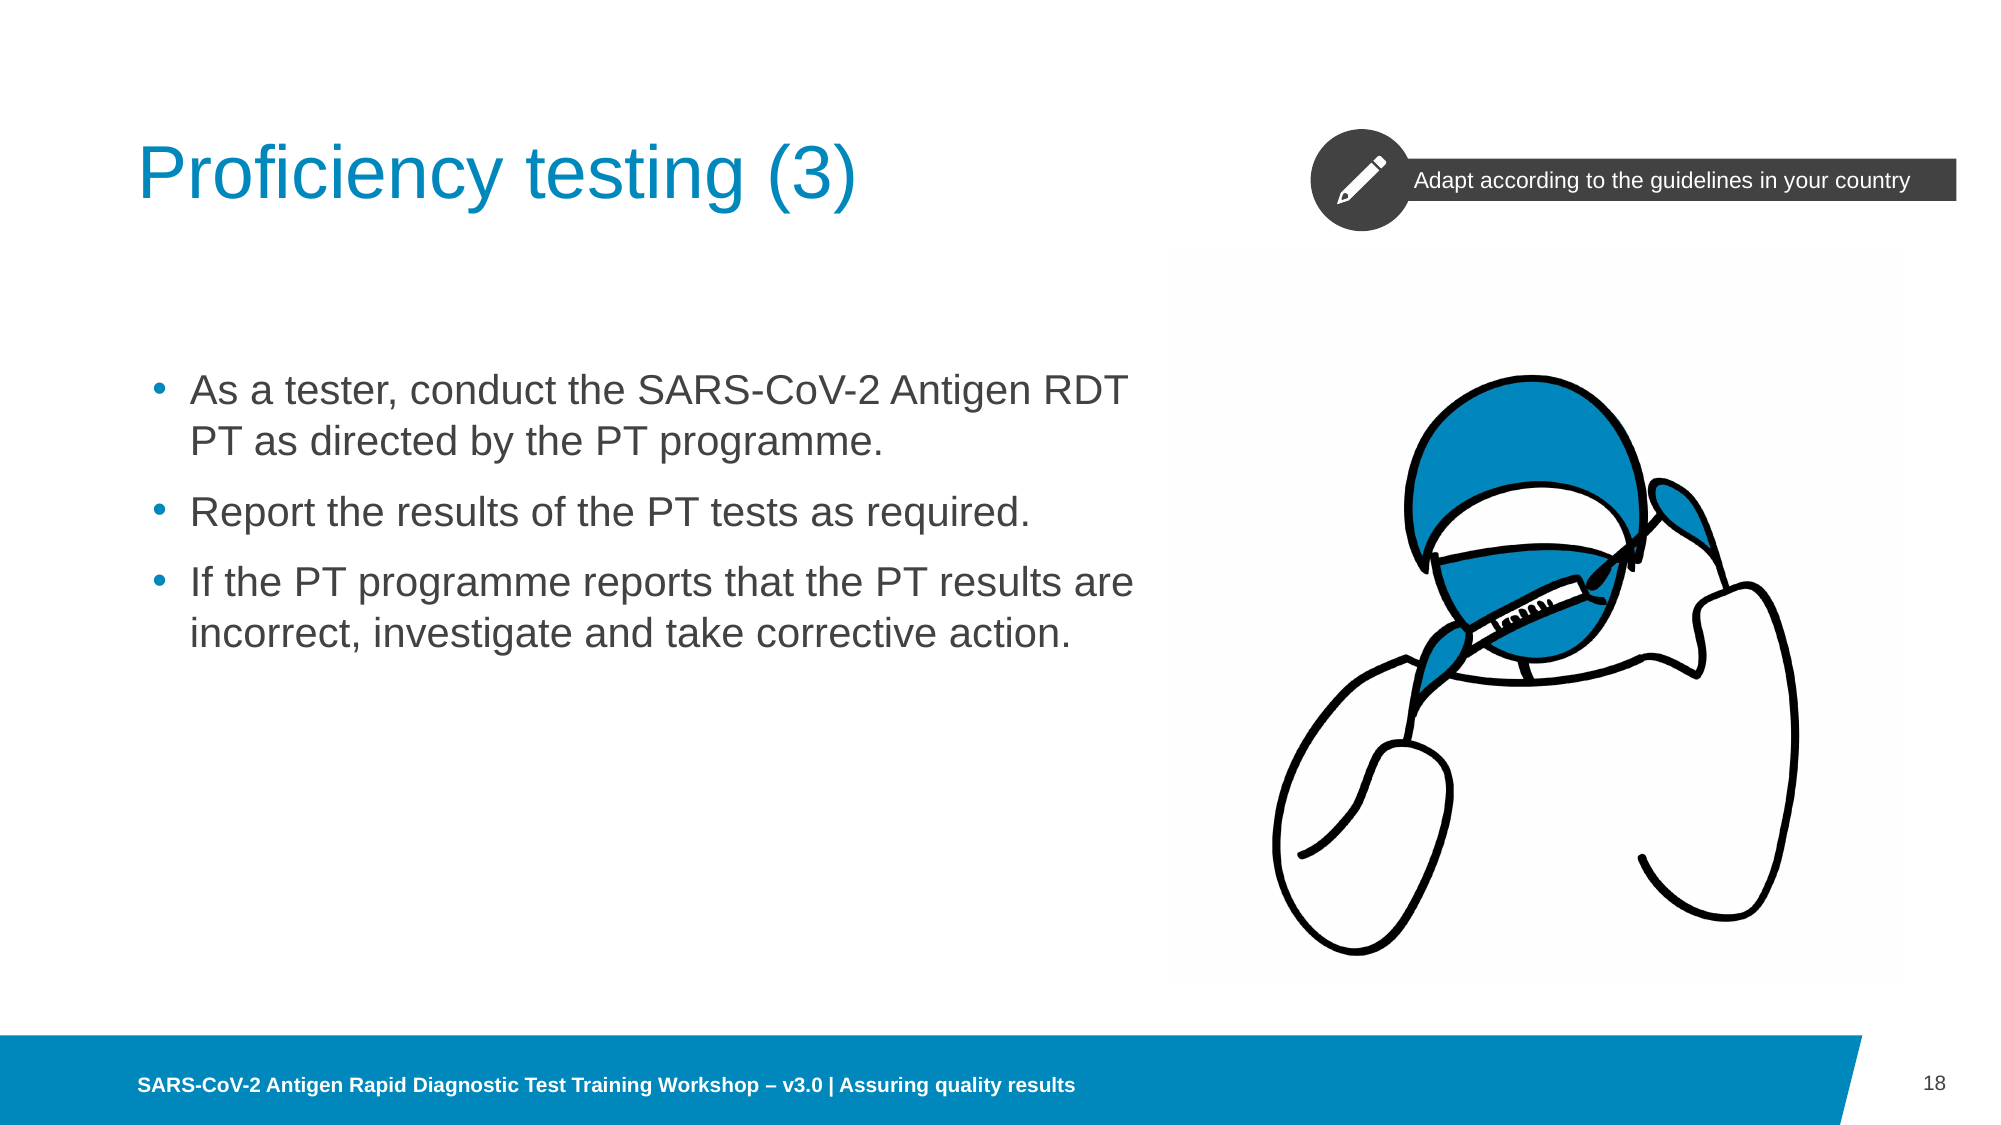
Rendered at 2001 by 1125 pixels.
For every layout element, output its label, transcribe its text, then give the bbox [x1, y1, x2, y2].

slide_number 18 [1862, 1035, 1947, 1125]
list As a tester, conduct the SARS-CoV-2 Antigen RDT PT as directed by the PT programme. Report the results of the PT tests as required. If the PT programme reports that the PT results are incorrect, investigate and take corrective action. [137, 284, 1164, 1014]
picture [1171, 247, 1905, 981]
title Proficiency testing (3) [137, 59, 1863, 215]
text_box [1312, 130, 1957, 230]
footer SARS-CoV-2 Antigen Rapid Diagnostic Test Training Workshop – v3.0 | Assuring quality results [137, 1042, 1338, 1125]
